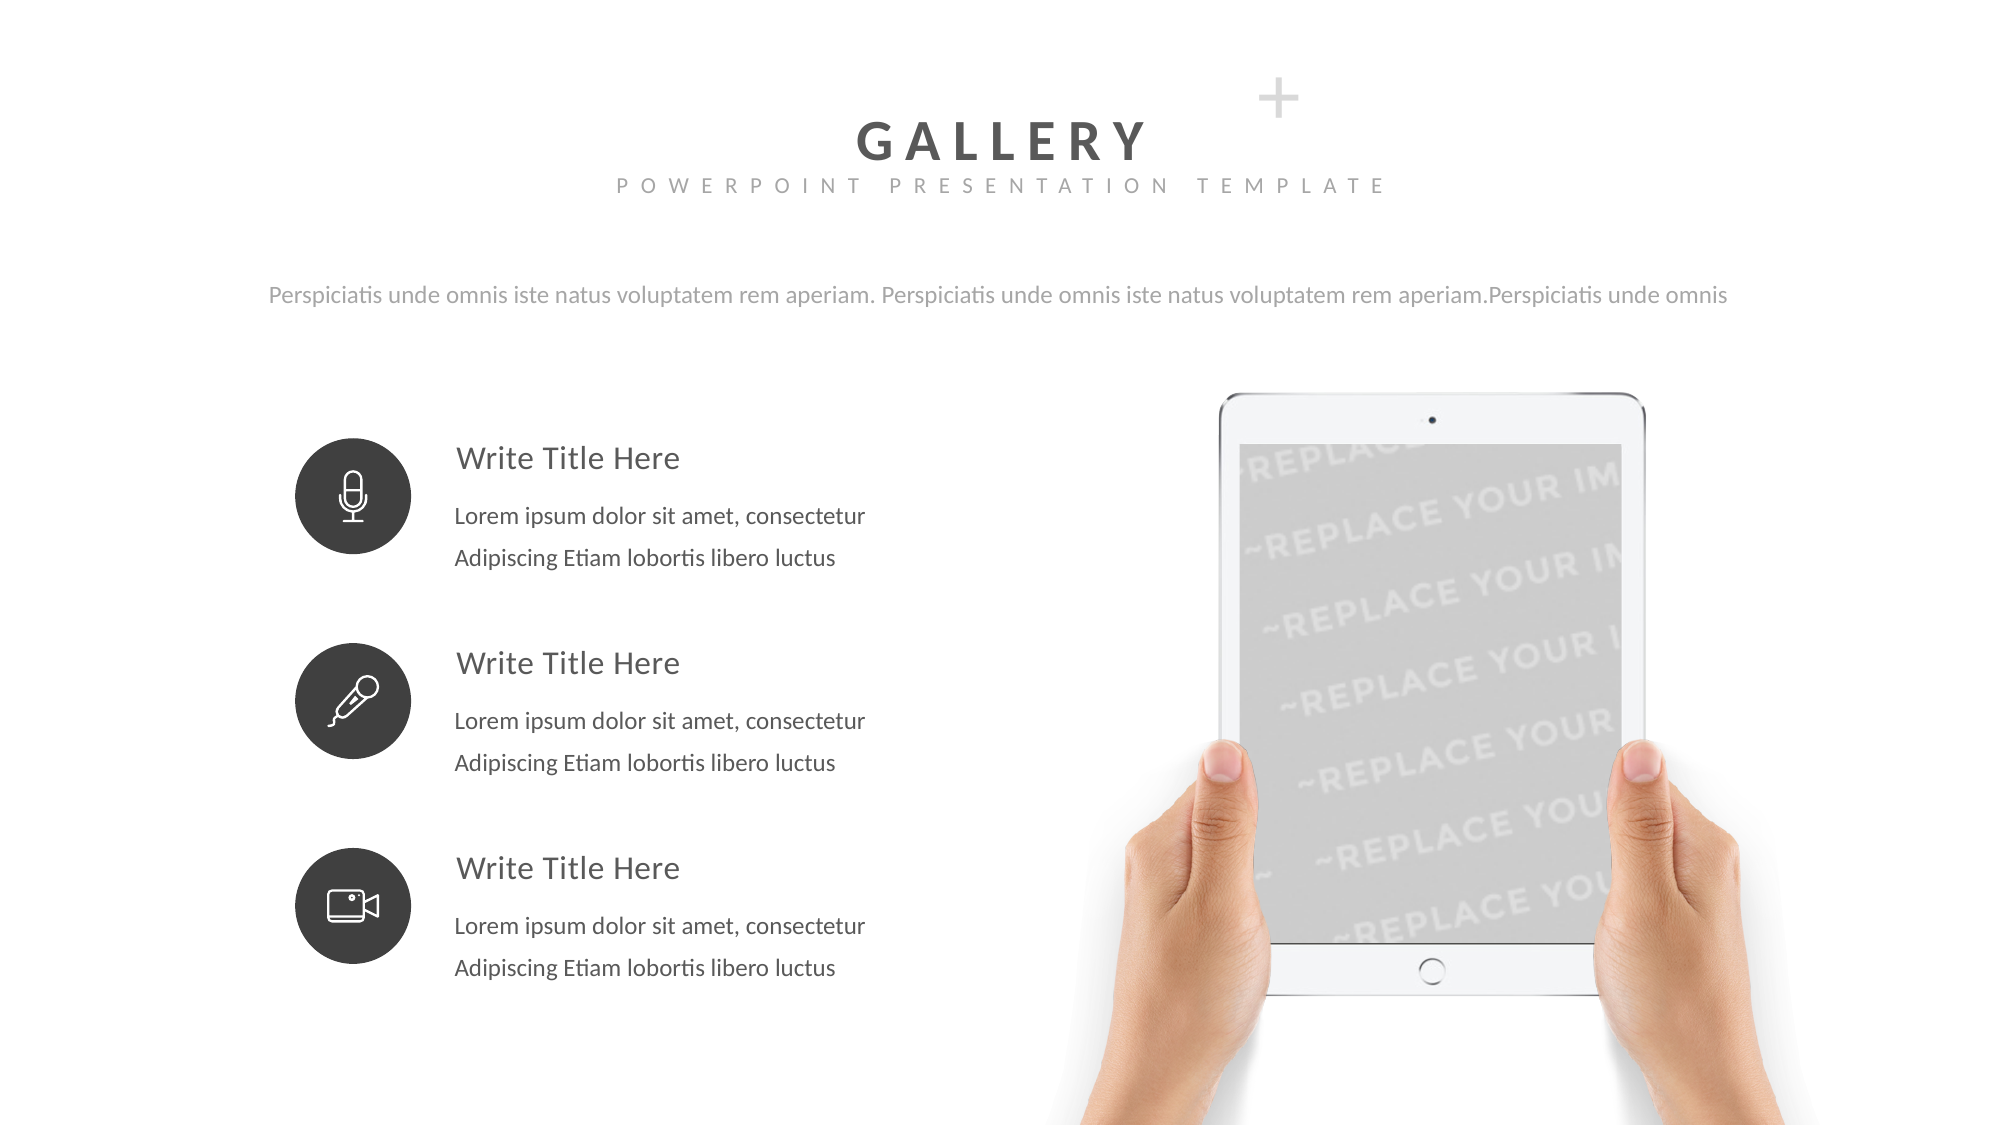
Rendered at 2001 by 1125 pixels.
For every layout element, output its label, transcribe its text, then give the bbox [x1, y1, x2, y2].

text_box POWERPOINT PRESENTATION TEMPLATE [601, 163, 1399, 206]
text_box [327, 889, 380, 923]
picture [1040, 382, 1824, 1125]
text_box Perspiciatis unde omnis iste natus voluptatem rem aperiam. Perspiciatis unde omnis iste natus voluptatem rem aperiam.Perspiciatis unde omnis [241, 256, 1759, 317]
text_box GALLERY [841, 94, 1159, 163]
text_box Write Title Here [441, 838, 696, 890]
text_box Write Title Here [441, 634, 696, 685]
text_box Lorem ipsum dolor sit amet, consectetur Adipiscing Etiam lobortis libero luctus [439, 480, 968, 580]
text_box Lorem ipsum dolor sit amet, consectetur Adipiscing Etiam lobortis libero luctus [439, 685, 968, 784]
text_box Write Title Here [441, 429, 696, 480]
text_box [294, 642, 413, 761]
text_box + [1240, 36, 1318, 152]
text_box [338, 470, 368, 523]
text_box [294, 437, 413, 556]
text_box [327, 675, 380, 728]
text_box [294, 846, 413, 965]
text_box Lorem ipsum dolor sit amet, consectetur Adipiscing Etiam lobortis libero luctus [439, 890, 968, 989]
